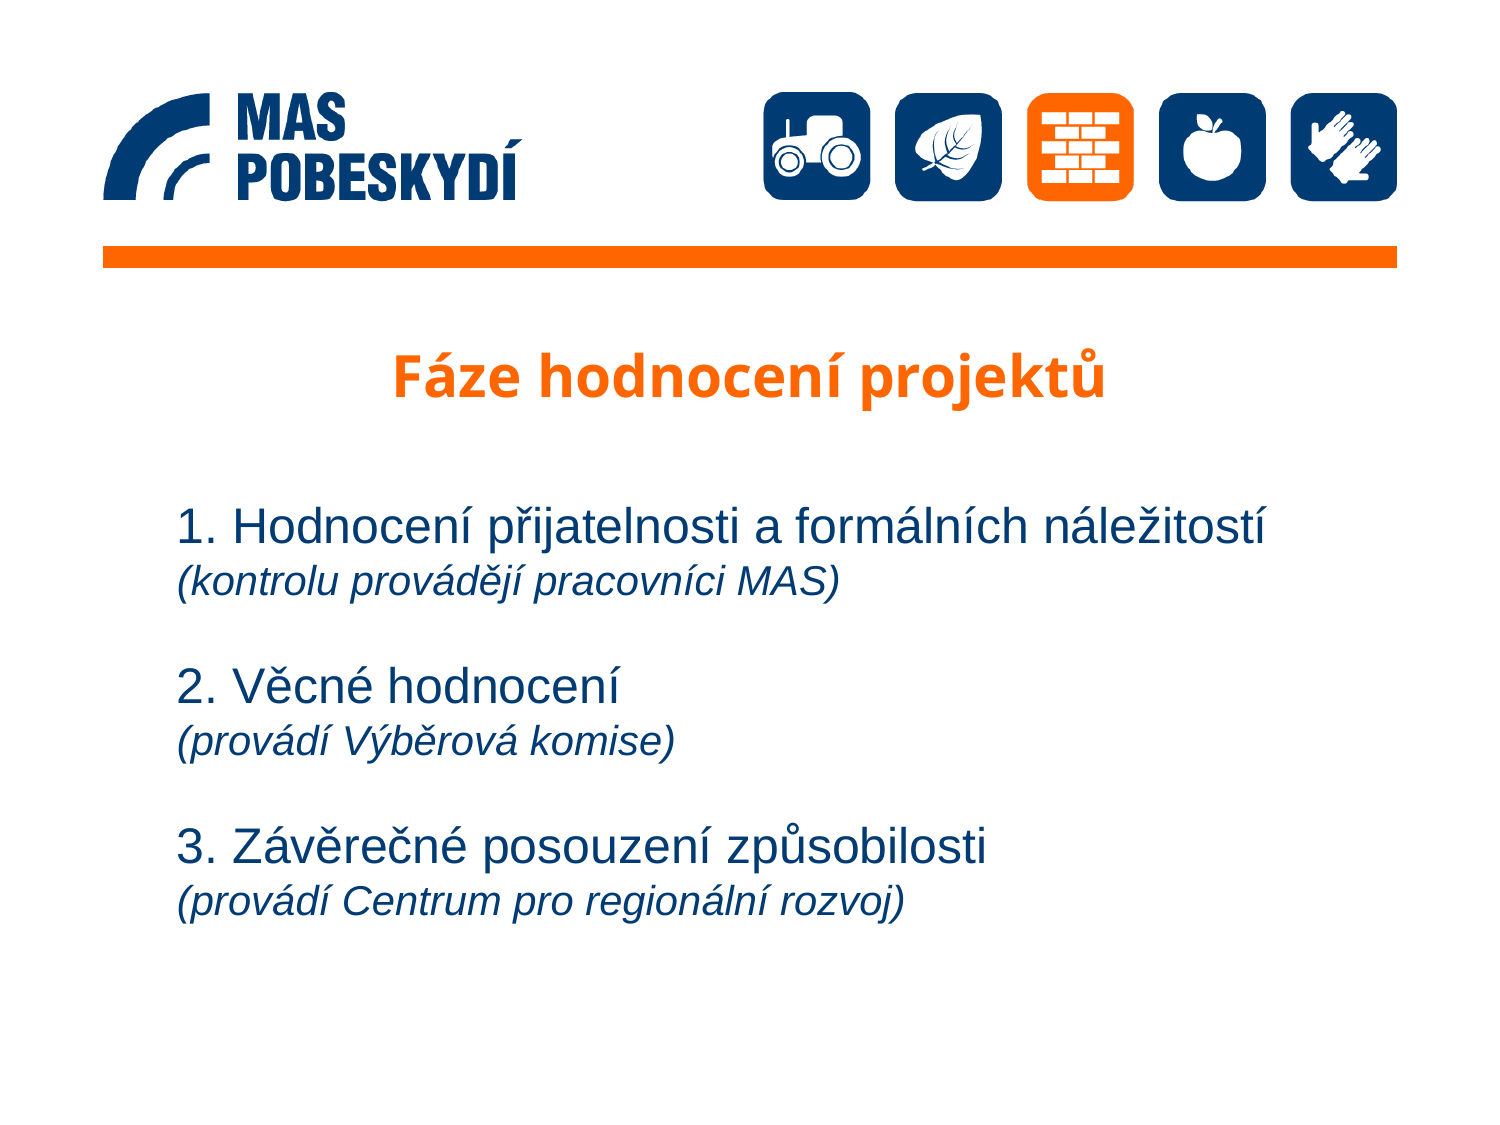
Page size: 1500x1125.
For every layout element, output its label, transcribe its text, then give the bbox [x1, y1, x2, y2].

subtitle 1. Hodnocení přijatelnosti a formálních náležitostí (kontrolu provádějí pracovníci MAS) 2. Věcné hodnocení (provádí Výběrová komise) 3. Závěrečné posouzení způsobilosti (provádí Centrum pro regionální rozvoj) [103, 486, 1397, 1030]
picture [103, 92, 1397, 268]
title Fáze hodnocení projektů [103, 328, 1397, 418]
